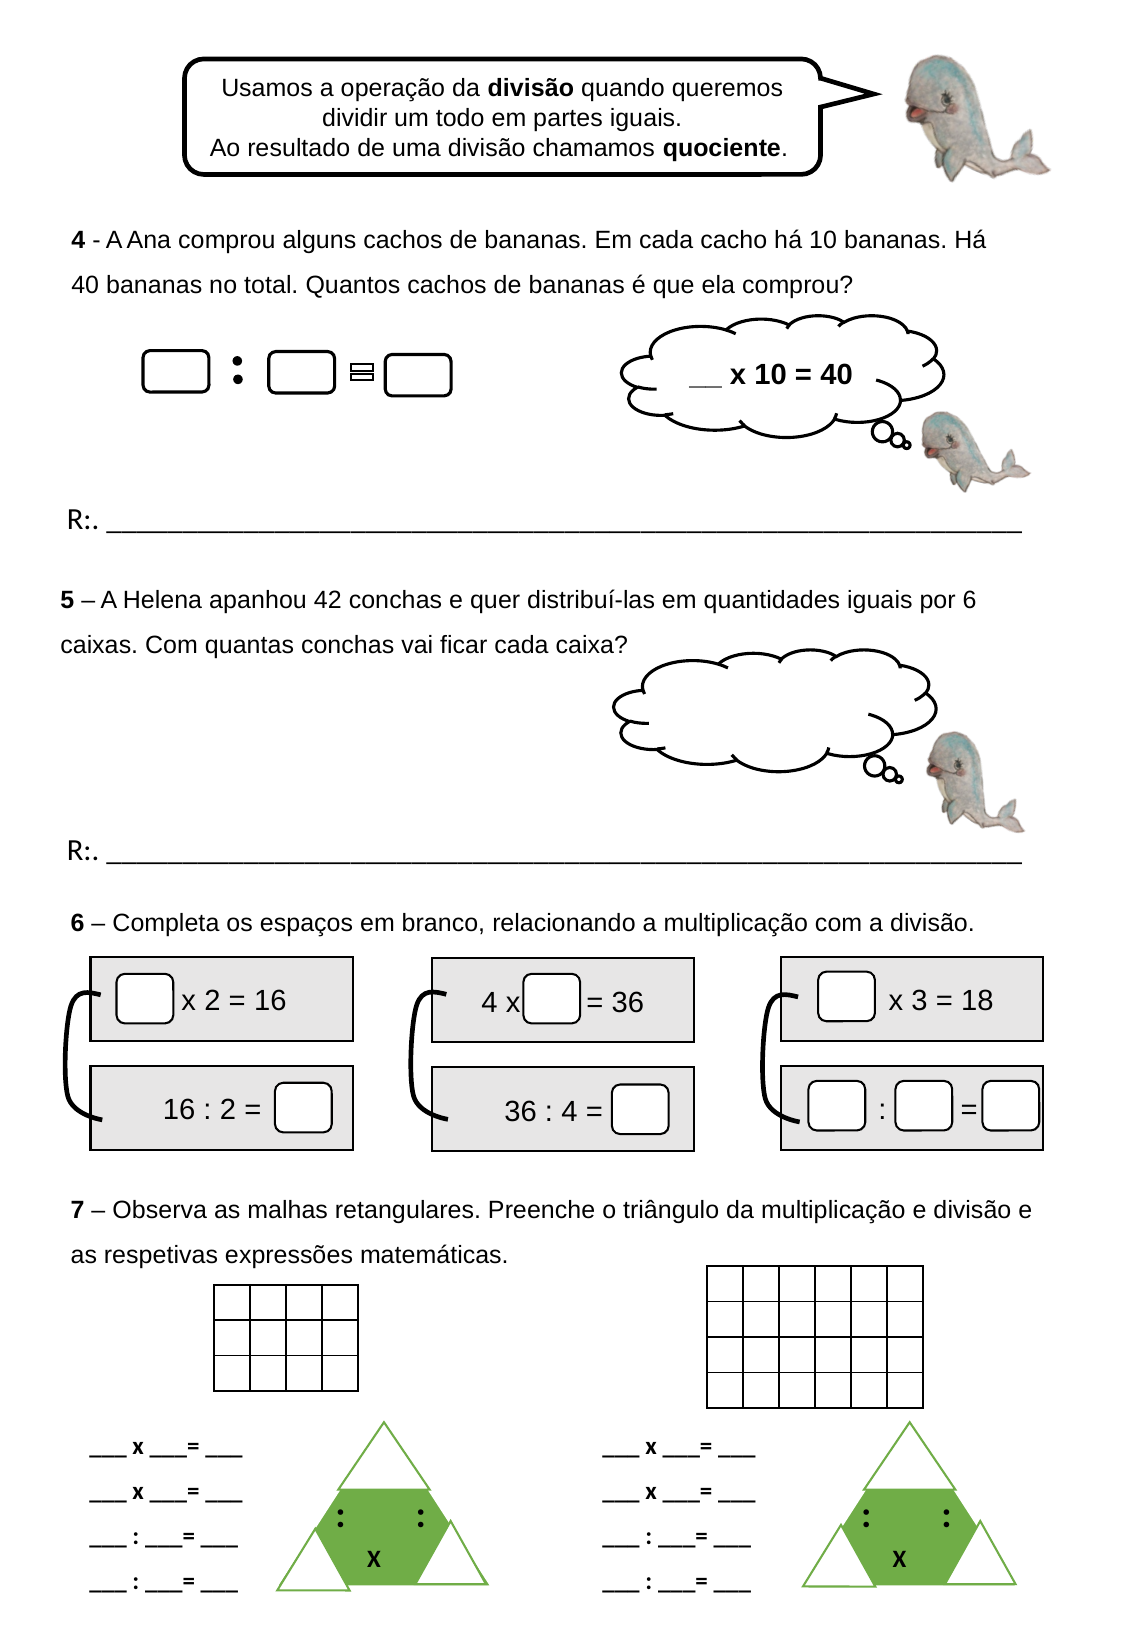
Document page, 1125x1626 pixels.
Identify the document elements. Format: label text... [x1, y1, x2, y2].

table_cell [744, 1373, 778, 1407]
table_cell [852, 1373, 886, 1407]
table_cell [816, 1373, 850, 1407]
text_box 6 – Completa os espaços em branco, relacionando a multiplicação com a divisão. [55, 898, 1059, 944]
text_box 5 – A Helena apanhou 42 conchas e quer distribuí-las em quantidades iguais por 6 caixas. Com quantas conchas vai ficar cada caixa? [45, 561, 1047, 667]
text_box R:. ____________________________________________________________ [52, 491, 1049, 544]
table_cell [287, 1356, 321, 1390]
table_cell [287, 1321, 321, 1355]
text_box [273, 1419, 493, 1611]
table_cell [323, 1321, 357, 1355]
picture [864, 35, 1086, 222]
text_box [410, 958, 695, 1152]
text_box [143, 350, 452, 396]
picture [892, 715, 1058, 866]
table_header [708, 1267, 742, 1301]
table_cell [323, 1356, 357, 1390]
table_header [251, 1286, 285, 1319]
text_box ___ x ___= ___ ___ x ___= ___ ___ : ___= ___ ___ : ___= ___ [74, 1407, 364, 1625]
table_cell [852, 1338, 886, 1372]
text_box [612, 667, 938, 783]
table_header [816, 1267, 850, 1301]
table_cell [215, 1321, 249, 1355]
table_cell [215, 1356, 249, 1390]
table_cell [708, 1338, 742, 1372]
table_cell [744, 1338, 778, 1372]
table_cell [888, 1373, 922, 1407]
table_header [744, 1267, 778, 1301]
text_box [65, 956, 353, 1150]
table_cell [708, 1373, 742, 1407]
text_box ___ x ___= ___ ___ x ___= ___ ___ : ___= ___ ___ : ___= ___ [587, 1407, 877, 1625]
table_cell [888, 1338, 922, 1372]
table_cell [780, 1373, 814, 1407]
table_cell [251, 1321, 285, 1355]
text_box __ x 10 = 40 [620, 314, 945, 450]
table_cell [816, 1338, 850, 1372]
table_cell [251, 1356, 285, 1390]
table_cell [780, 1338, 814, 1372]
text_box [798, 1419, 1019, 1607]
table_header [215, 1286, 249, 1319]
table_cell [888, 1302, 922, 1336]
text_box 4 - A Ana comprou alguns cachos de bananas. Em cada cacho há 10 bananas. Há 40 bananas no total. Quantos cachos de bananas é que ela comprou? [56, 200, 1005, 306]
table_cell [780, 1302, 814, 1336]
text_box R:. ____________________________________________________________ [52, 822, 1049, 875]
table_header [888, 1267, 922, 1301]
table_header [287, 1286, 321, 1319]
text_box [762, 956, 1044, 1150]
picture [901, 402, 1046, 508]
table_cell [744, 1302, 778, 1336]
text_box 7 – Observa as malhas retangulares. Preenche o triângulo da multiplicação e divisão e as respetivas expressões matemáticas. [55, 1171, 1059, 1276]
table_header [780, 1267, 814, 1301]
table_header [323, 1286, 357, 1319]
table_cell [816, 1302, 850, 1336]
table_header [852, 1267, 886, 1301]
text_box Usamos a operação da divisão quando queremos dividir um todo em partes iguais. Ao resultado de uma divisão chamamos quociente. [183, 57, 878, 176]
table_cell [852, 1302, 886, 1336]
table_cell [708, 1302, 742, 1336]
